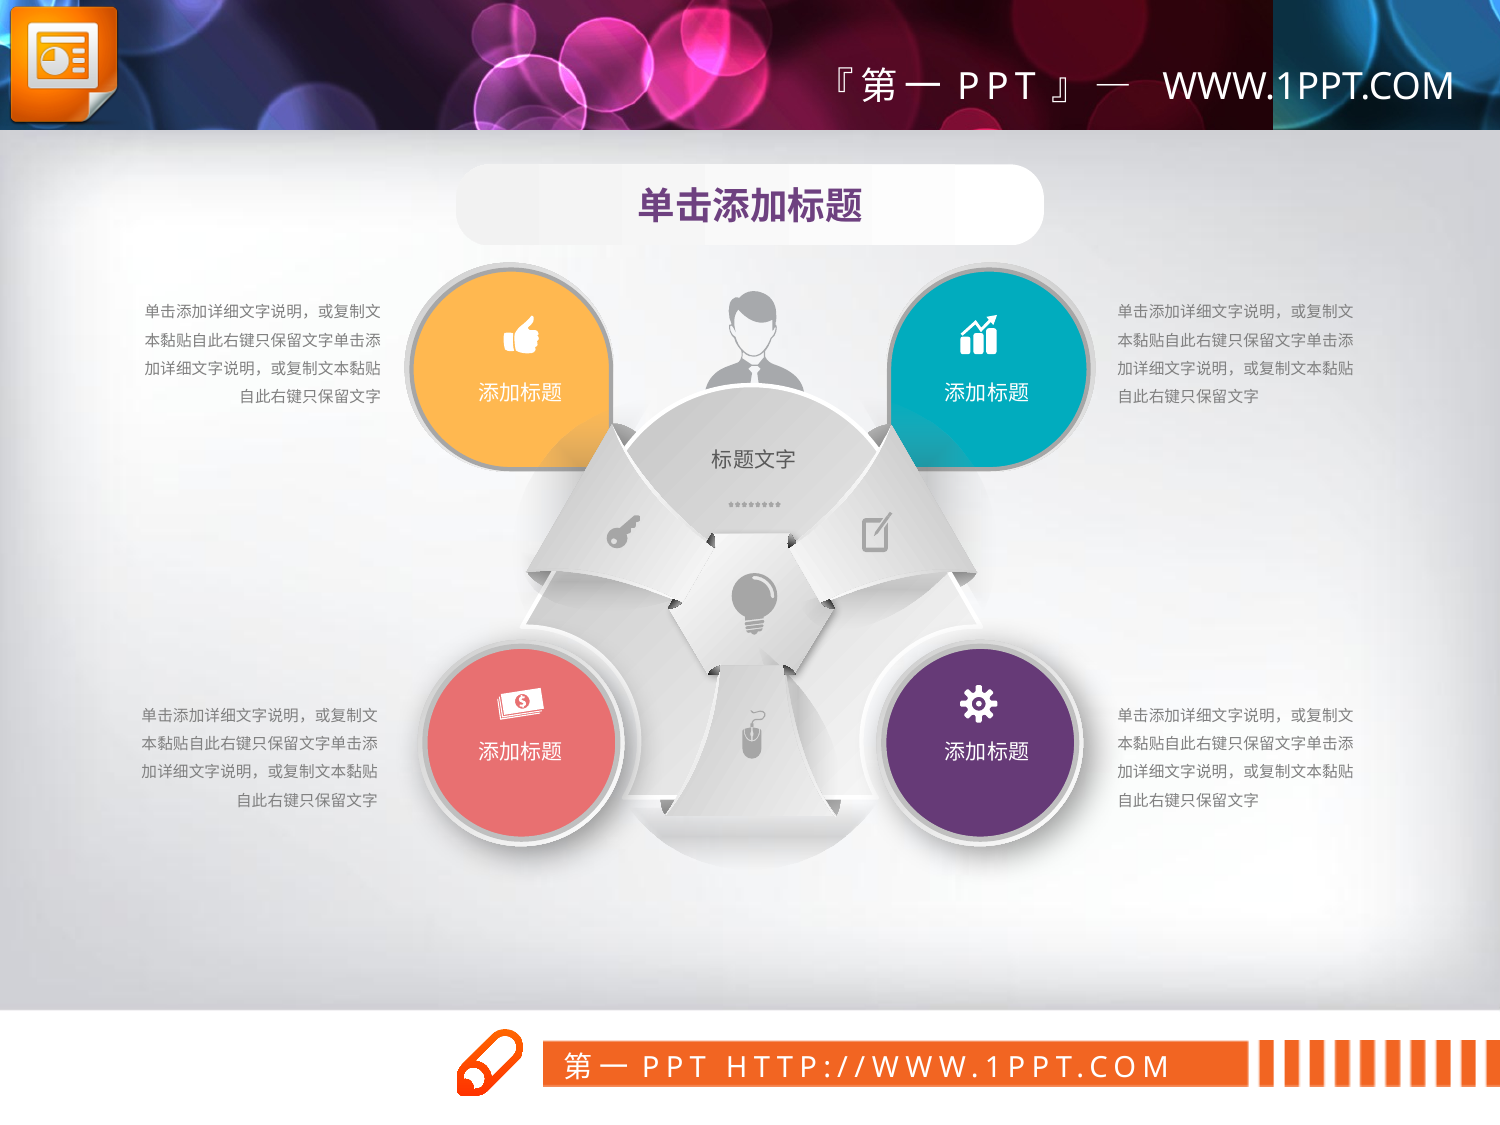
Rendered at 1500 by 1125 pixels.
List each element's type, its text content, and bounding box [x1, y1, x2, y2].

text_box 单击添加详细文字说明，或复制文本黏贴自此右键只保留文字单击添加详细文字说明，或复制文本黏贴自此右键只保留文字 [1102, 285, 1379, 413]
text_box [512, 286, 997, 870]
picture [0, 0, 1500, 1012]
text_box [886, 262, 1096, 473]
text_box 单击添加详细文字说明，或复制文本黏贴自此右键只保留文字单击添加详细文字说明，或复制文本黏贴自此右键只保留文字 [118, 285, 396, 413]
picture [543, 1040, 1500, 1087]
text_box 单击添加详细文字说明，或复制文本黏贴自此右键只保留文字单击添加详细文字说明，或复制文本黏贴自此右键只保留文字 [1102, 689, 1379, 817]
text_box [728, 500, 781, 508]
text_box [404, 262, 614, 473]
text_box 单击添加标题 [456, 164, 1044, 246]
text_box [876, 639, 1084, 847]
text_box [417, 639, 625, 847]
text_box 单击添加详细文字说明，或复制文本黏贴自此右键只保留文字单击添加详细文字说明，或复制文本黏贴自此右键只保留文字 [115, 689, 393, 817]
